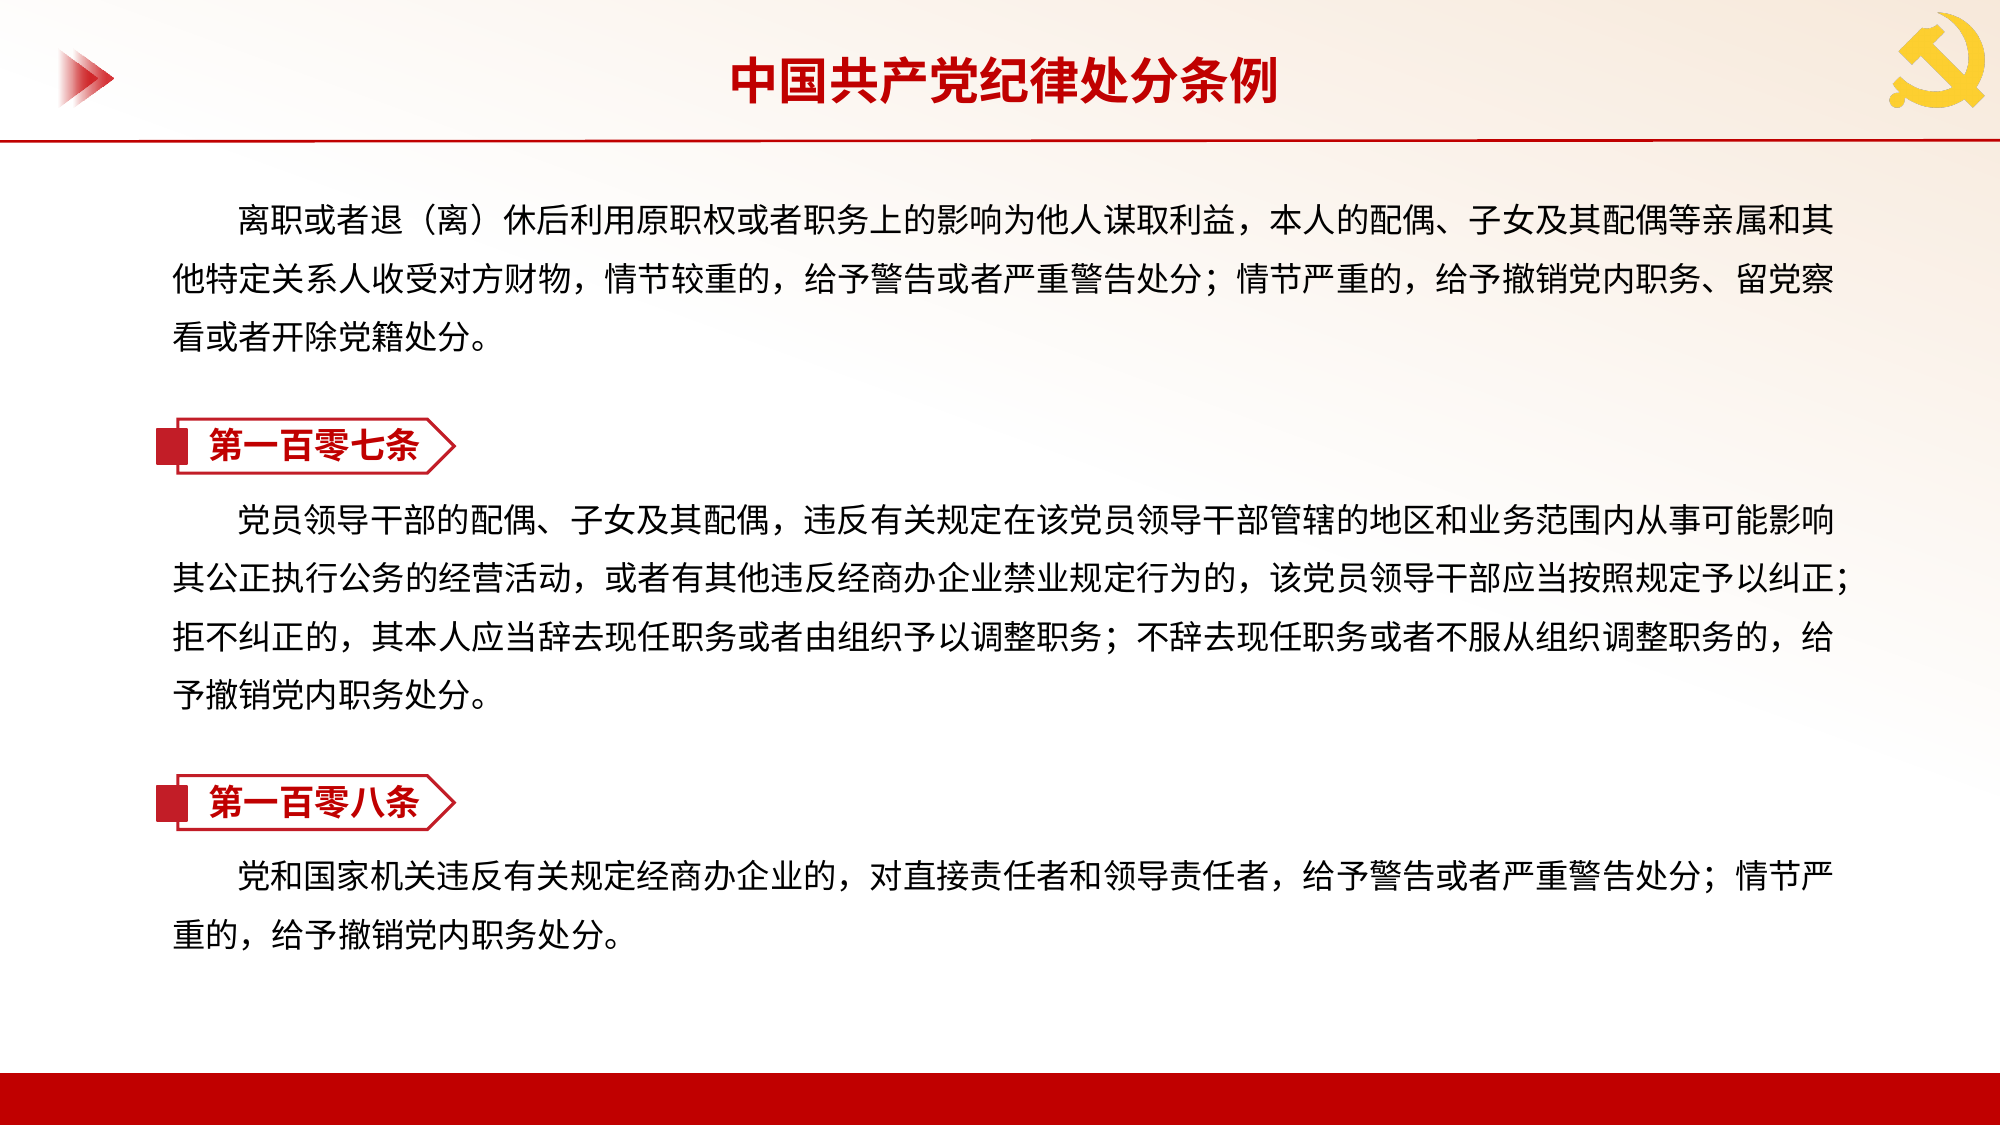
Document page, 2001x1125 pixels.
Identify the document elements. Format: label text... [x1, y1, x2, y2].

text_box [156, 772, 455, 831]
text_box 党员领导干部的配偶、子女及其配偶，违反有关规定在该党员领导干部管辖的地区和业务范围内从事可能影响其公正执行公务的经营活动，或者有其他违反经商办企业禁业规定行为的，该党员领导干部应当按照规定予以纠正；拒不纠正的，其本人应当辞去现任职务或者由组织予以调整职务；不辞去现任职务或者不服从组织调整职务的，给予撤销党内职务处分。 [157, 473, 1850, 555]
picture [1889, 12, 1985, 108]
text_box 离职或者退（离）休后利用原职权或者职务上的影响为他人谋取利益，本人的配偶、子女及其配偶等亲属和其他特定关系人收受对方财物，情节较重的，给予警告或者严重警告处分；情节严重的，给予撤销党内职务、留党察看或者开除党籍处分。 [157, 173, 1850, 255]
text_box [0, 1072, 2000, 1125]
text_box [156, 415, 455, 474]
text_box 中国共产党纪律处分条例 [303, 29, 1705, 117]
text_box 党和国家机关违反有关规定经商办企业的，对直接责任者和领导责任者，给予警告或者严重警告处分；情节严重的，给予撤销党内职务处分。 [157, 829, 1850, 912]
